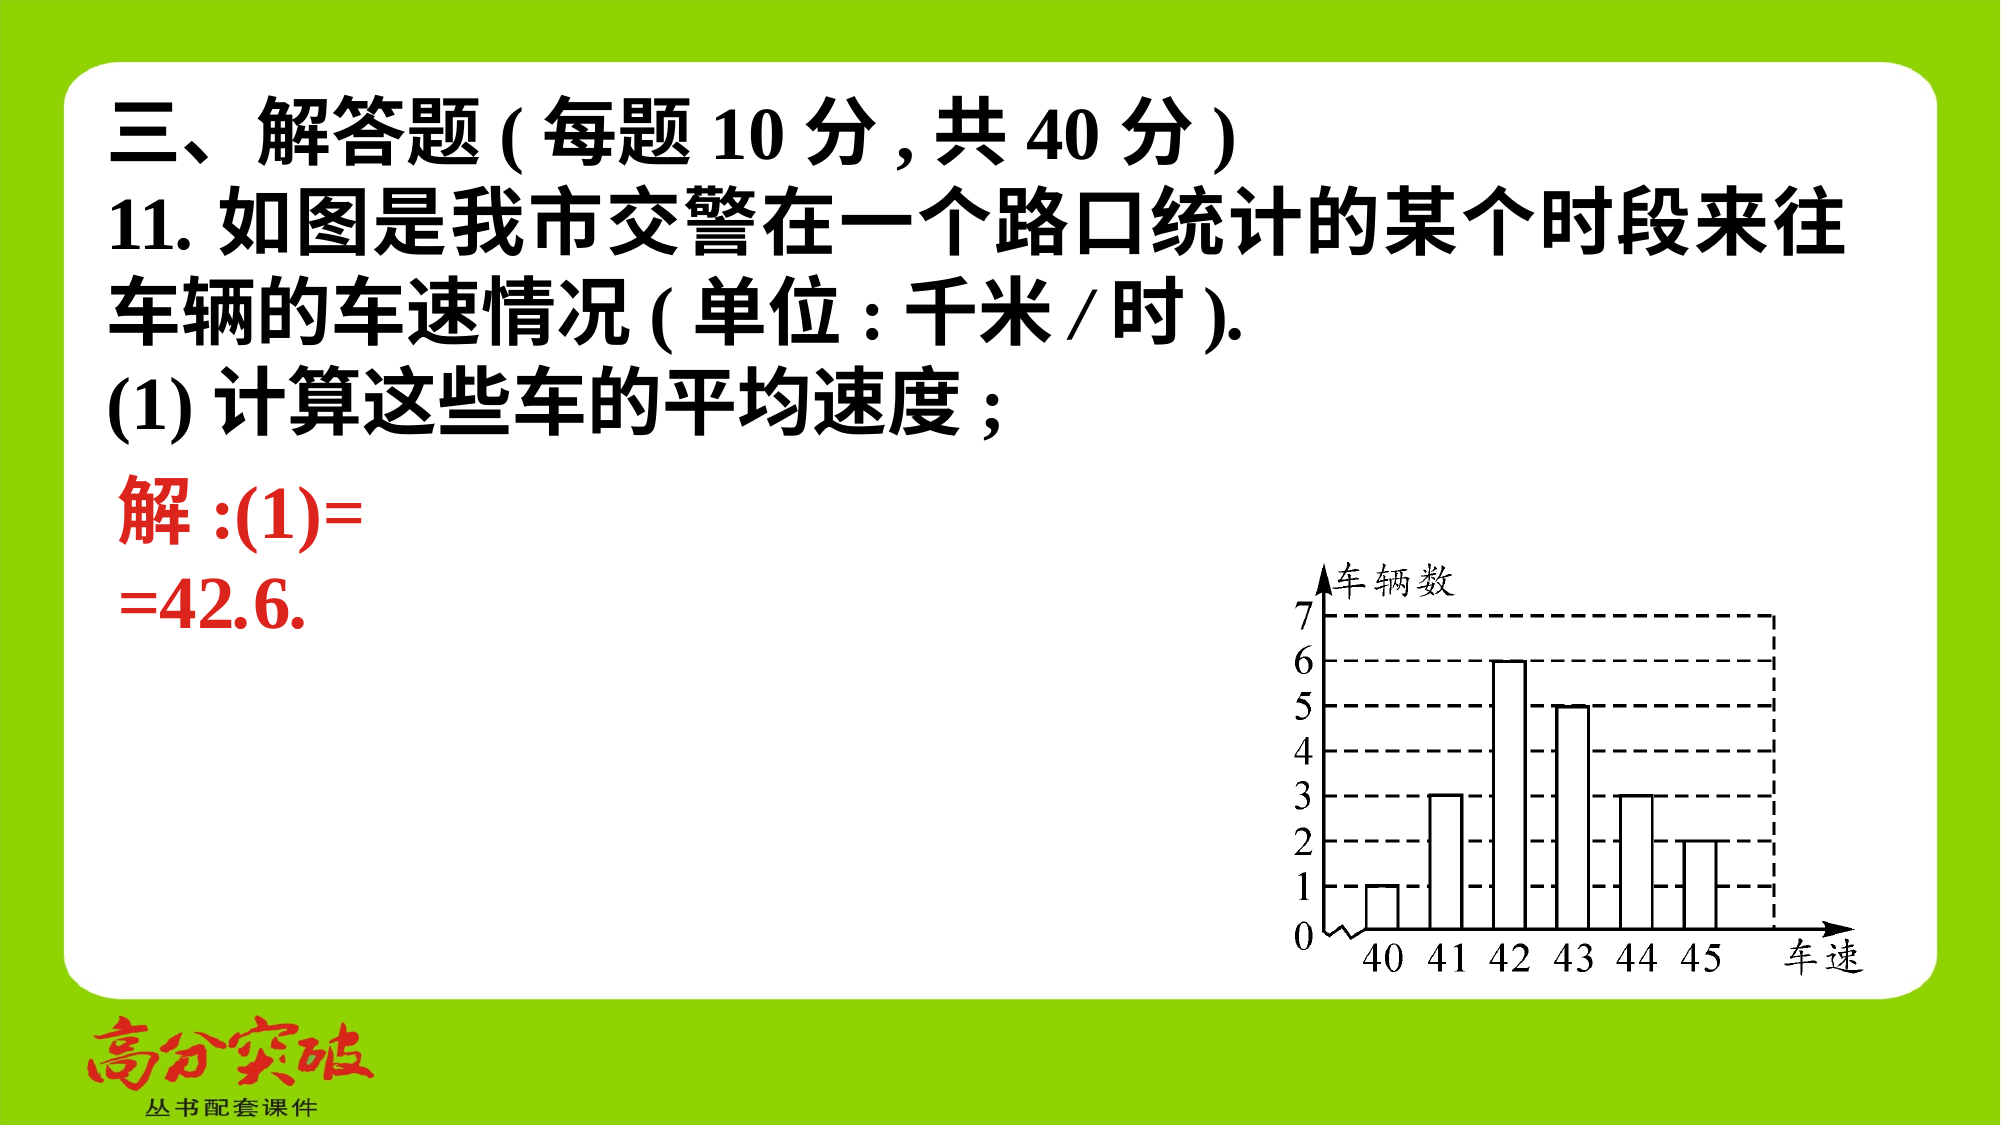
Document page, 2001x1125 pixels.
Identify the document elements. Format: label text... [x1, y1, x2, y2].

picture [0, 0, 2001, 1125]
text_box 三、解答题(每题10分,共40分) 11.如图是我市交警在一个路口统计的某个时段来往车辆的车速情况(单位:千米/时). (1)计算这些车的平均速度; [91, 77, 1864, 453]
